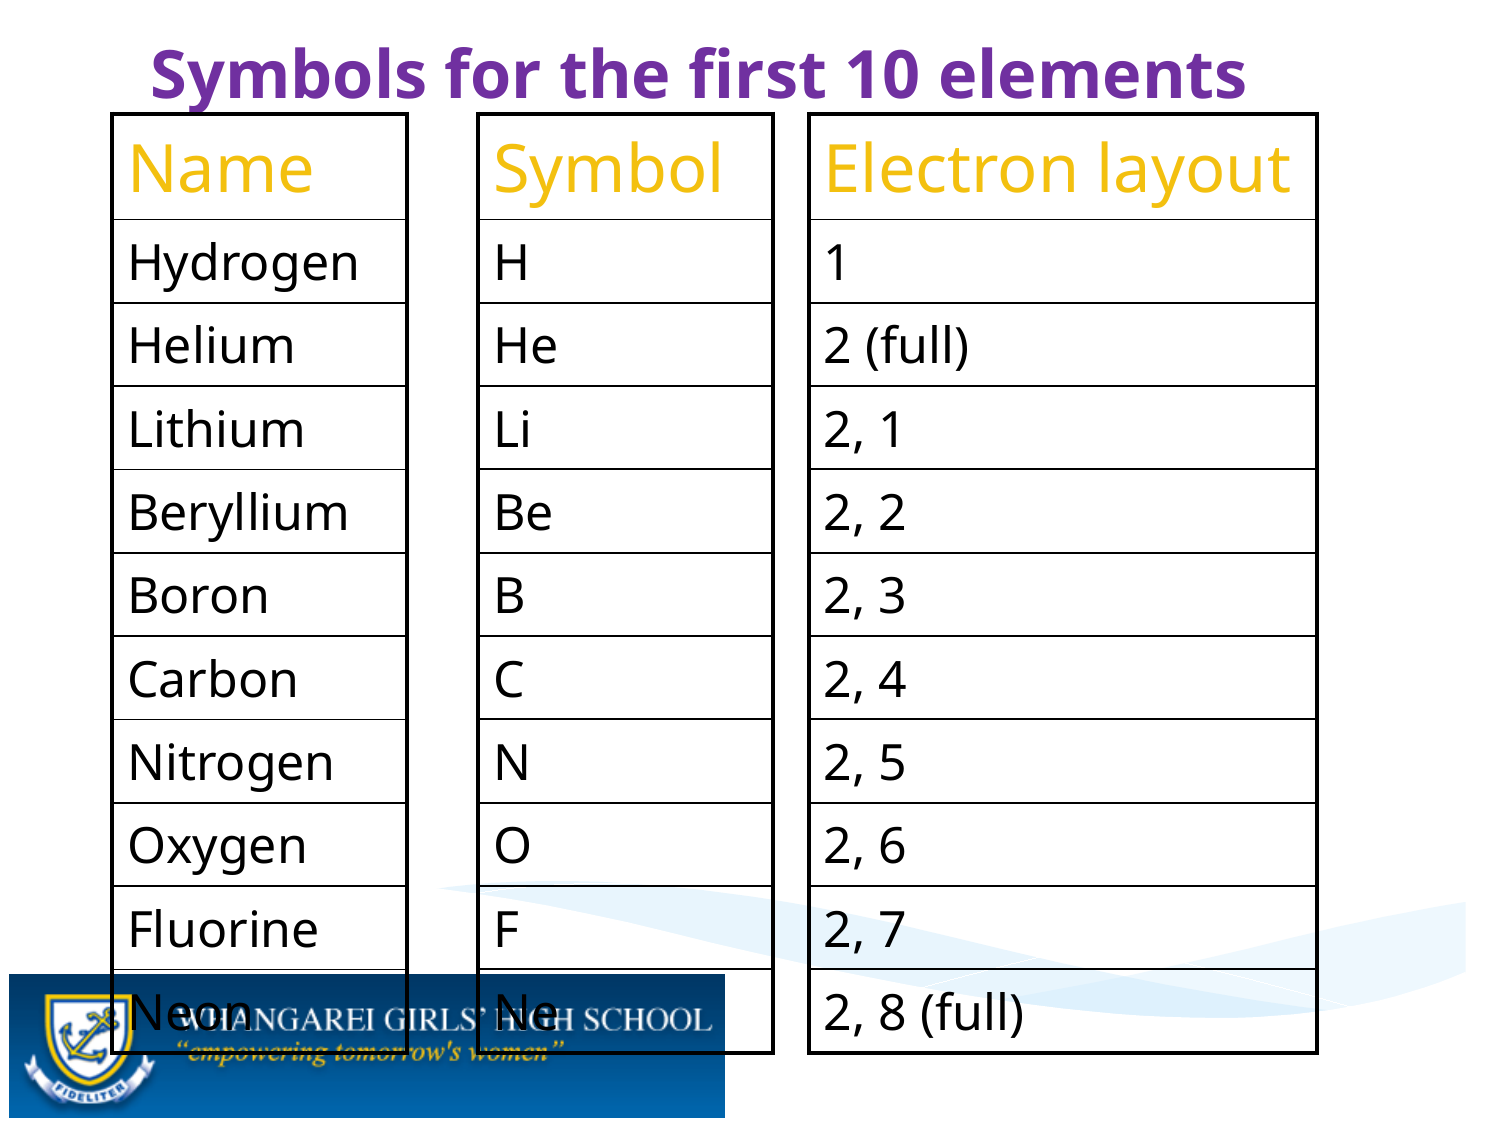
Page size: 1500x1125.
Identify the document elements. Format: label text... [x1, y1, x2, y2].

table_header Electron layout [811, 116, 1315, 219]
table_cell H [480, 220, 771, 302]
table_cell Li [480, 387, 771, 468]
table_cell Nitrogen [114, 720, 405, 802]
table_cell Fluorine [114, 887, 405, 969]
table_cell B [480, 554, 771, 635]
table_cell Be [480, 470, 771, 552]
table_cell F [480, 887, 771, 968]
table_cell 2, 6 [811, 804, 1315, 885]
table_cell Hydrogen [114, 220, 405, 302]
table_cell 2, 1 [811, 387, 1315, 468]
table_cell 2, 3 [811, 554, 1315, 635]
table_cell Ne [480, 970, 771, 1051]
table_cell N [480, 720, 771, 802]
table_cell 2, 7 [811, 887, 1315, 968]
picture [9, 974, 726, 1118]
table_cell Beryllium [114, 470, 405, 552]
table_cell 2, 8 (full) [811, 970, 1315, 1051]
table_cell 1 [811, 220, 1315, 302]
table_cell Boron [114, 554, 405, 635]
table_cell Helium [114, 304, 405, 385]
table_cell C [480, 637, 771, 718]
table_cell He [480, 304, 771, 385]
table_cell Oxygen [114, 804, 405, 885]
table_cell O [480, 804, 771, 885]
table_cell Lithium [114, 387, 405, 469]
table_header Symbol [480, 116, 771, 219]
table_cell 2 (full) [811, 304, 1315, 385]
table_cell 2, 4 [811, 637, 1315, 718]
table_cell 2, 5 [811, 720, 1315, 802]
text_box Symbols for the first 10 elements [135, 24, 1348, 137]
table_cell Carbon [114, 637, 405, 719]
table_header Name [114, 116, 405, 219]
table_cell 2, 2 [811, 470, 1315, 552]
